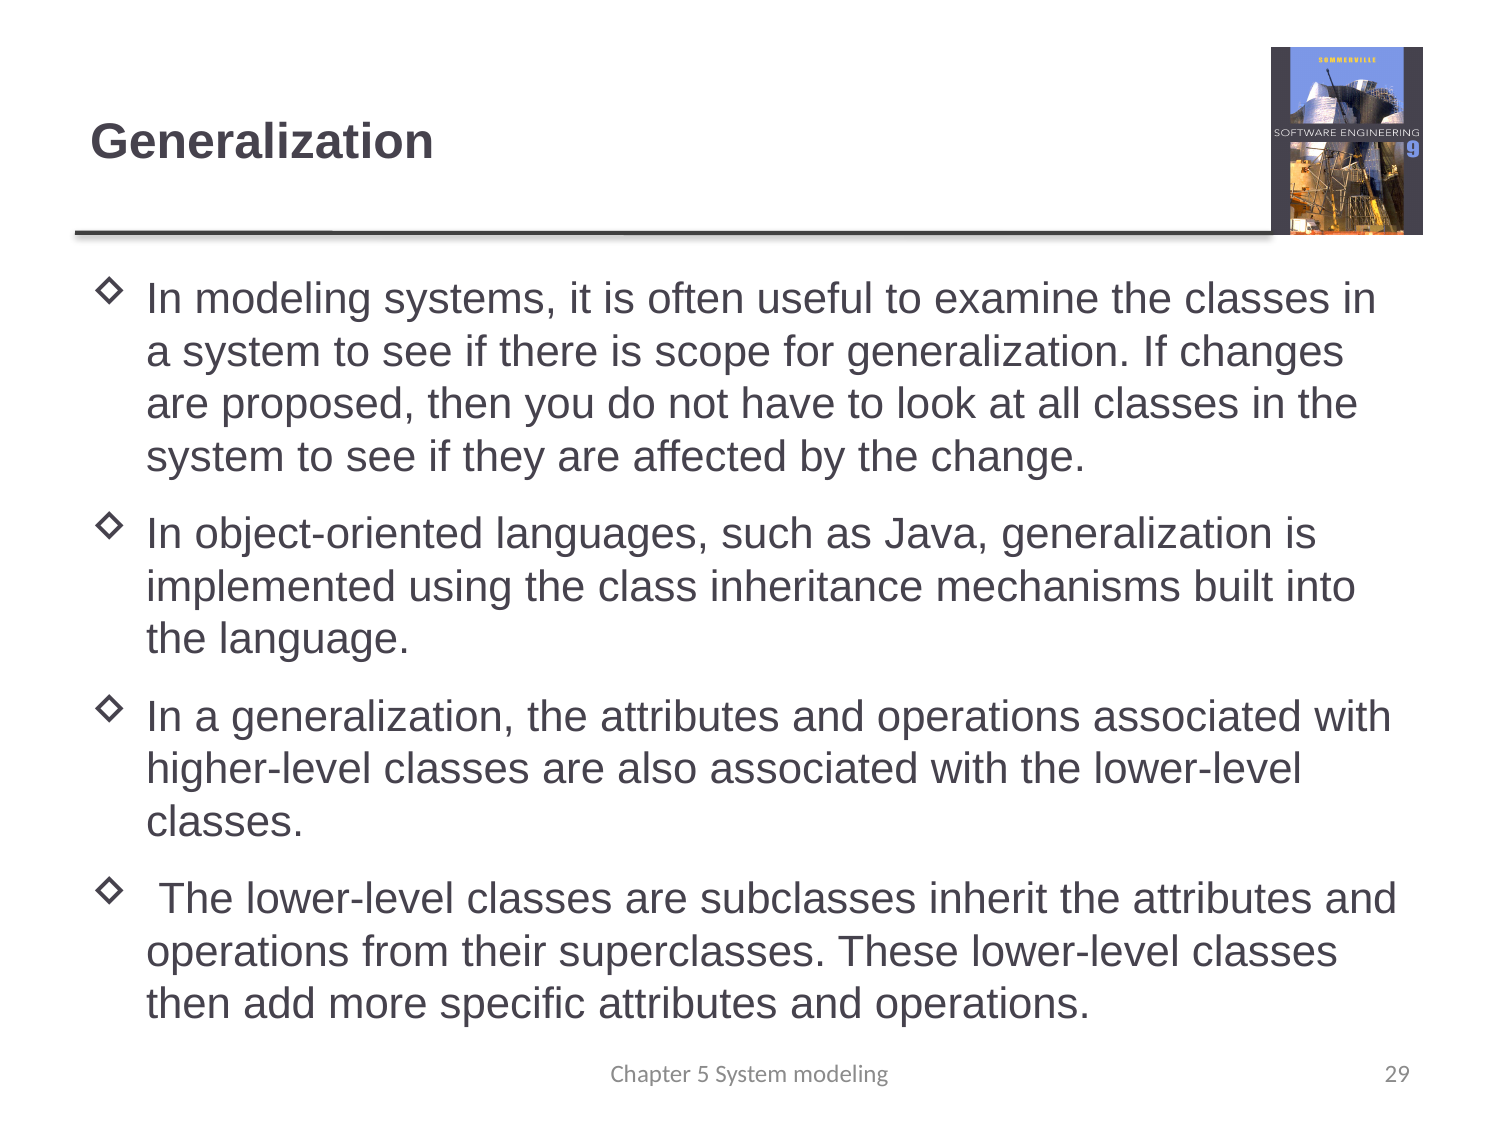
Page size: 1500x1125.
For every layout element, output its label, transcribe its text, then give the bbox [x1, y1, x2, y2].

slide_number 29 [1074, 1042, 1425, 1103]
picture [1272, 47, 1423, 235]
title Generalization [74, 44, 1272, 233]
footer Chapter 5 System modeling [512, 1042, 988, 1103]
list In modeling systems, it is often useful to examine the classes in a system to see if there is scope for generalization. If changes are proposed, then you do not have to look at all classes in the system to see if they are affected by the change. In object-oriented languages, such as Java, generalization is implemented using the class inheritance mechanisms built into the language. In a generalization, the attributes and operations associated with higher-level classes are also associated with the lower-level classes. The lower-level classes are subclasses inherit the attributes and operations from their superclasses. These lower-level classes then add more specific attributes and operations. [75, 262, 1425, 1005]
